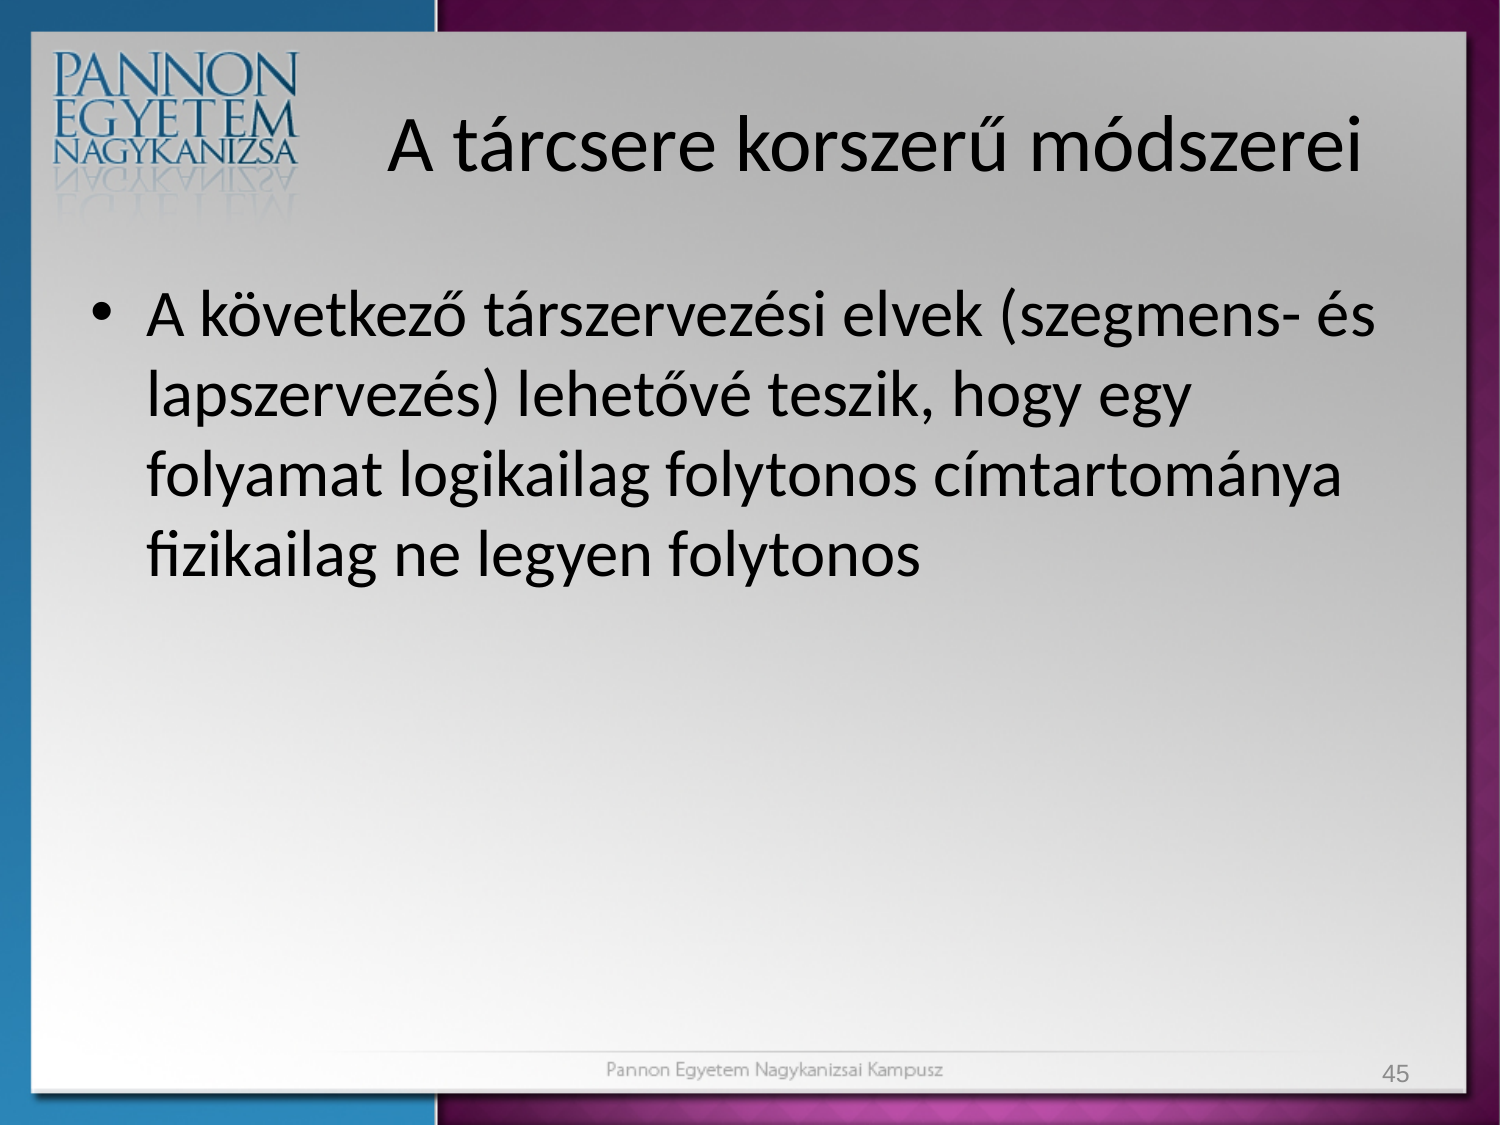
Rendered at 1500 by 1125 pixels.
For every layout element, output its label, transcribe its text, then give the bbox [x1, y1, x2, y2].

picture [0, 0, 1500, 1125]
title A tárcsere korszerű módszerei [328, 45, 1425, 233]
slide_number 45 [1074, 1042, 1425, 1103]
list A következő társzervezési elvek (szegmens- és lapszervezés) lehetővé teszik, hogy egy folyamat logikailag folytonos címtartománya fizikailag ne legyen folytonos [75, 262, 1425, 1038]
